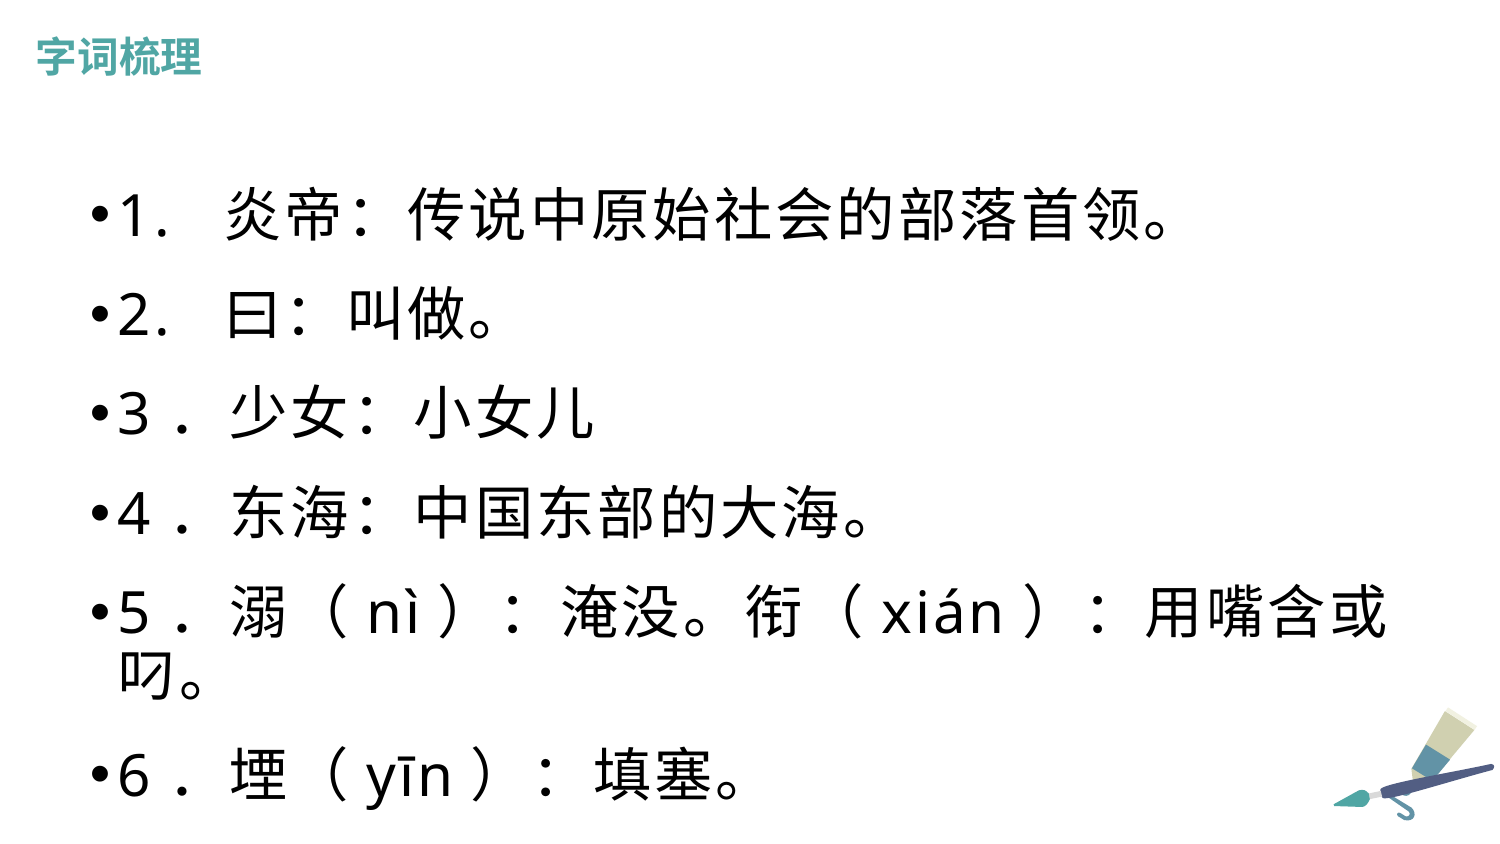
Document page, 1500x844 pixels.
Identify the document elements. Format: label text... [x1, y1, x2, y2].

list 1. 炎帝：传说中原始社会的部落首领。 2. 曰：叫做。 3．少女：小女儿 4．东海：中国东部的大海。 5．溺（nì）：淹没。衔（xián）：用嘴含或叼。 6．堙（yīn）：填塞。 [75, 177, 1448, 653]
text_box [1358, 708, 1481, 844]
text_box 字词梳理 [24, 25, 261, 87]
